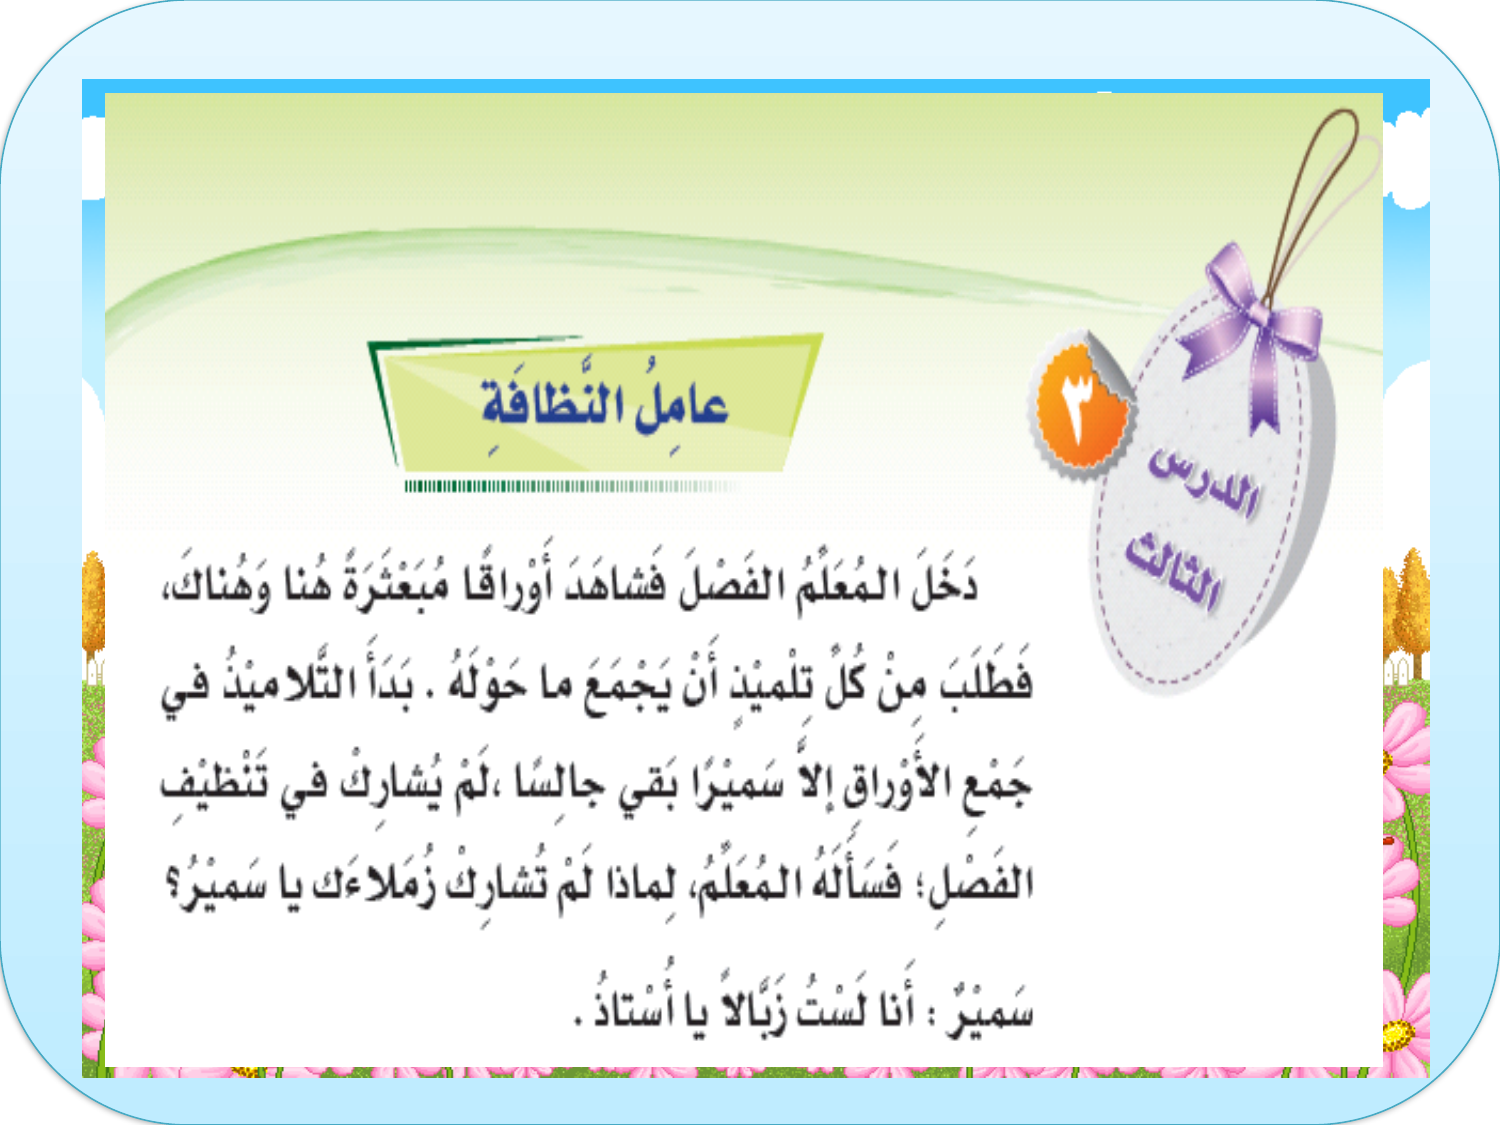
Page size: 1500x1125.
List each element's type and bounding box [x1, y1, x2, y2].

picture [81, 79, 1430, 1079]
text_box [0, 0, 1500, 1125]
